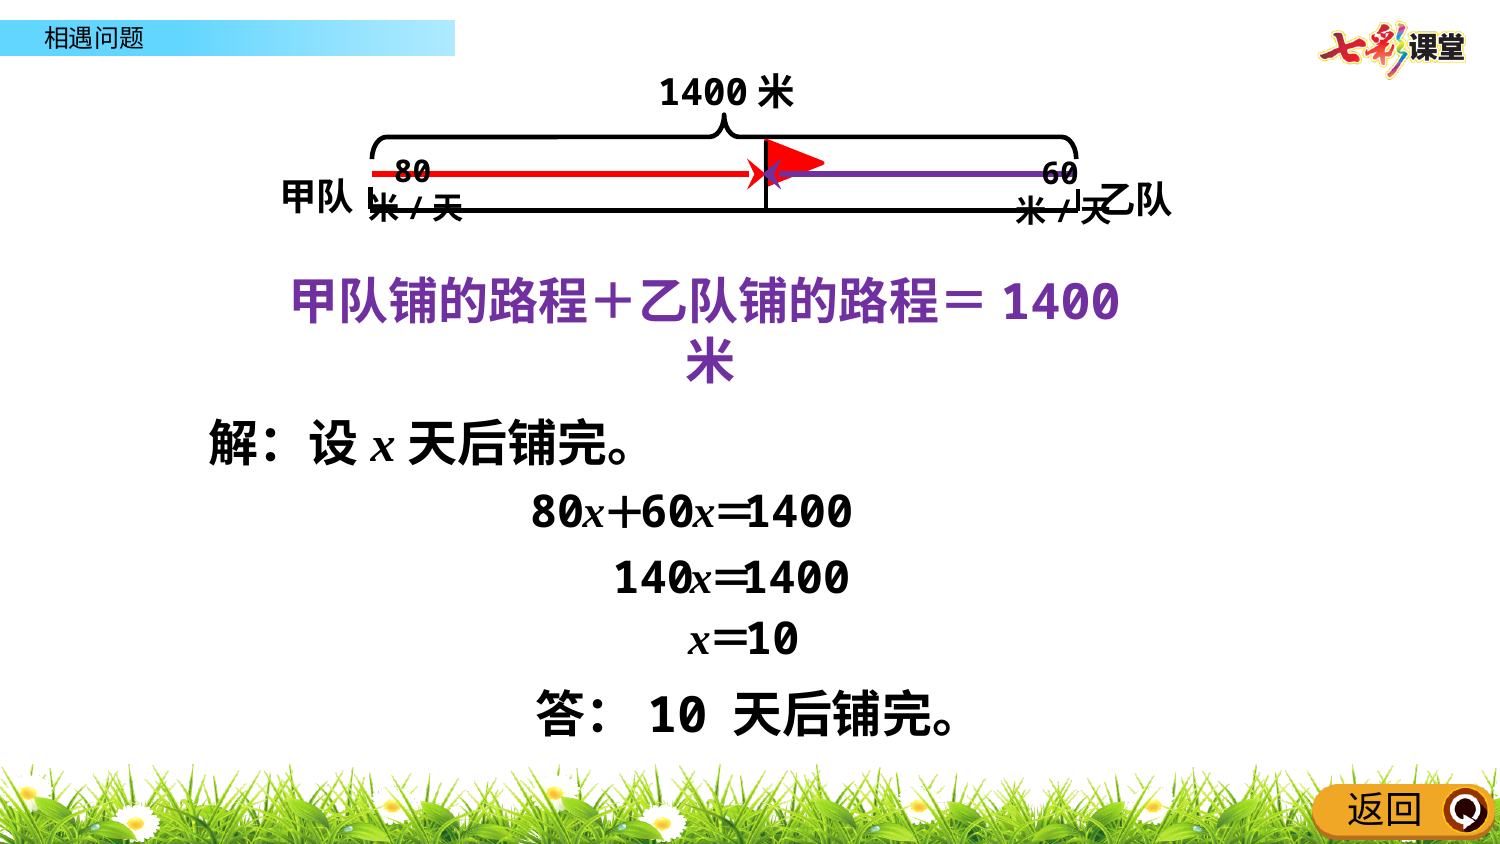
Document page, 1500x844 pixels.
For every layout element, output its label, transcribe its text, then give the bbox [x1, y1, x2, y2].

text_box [616, 547, 843, 606]
picture [0, 764, 1500, 844]
text_box 答：10 天后铺完。 [486, 675, 1077, 750]
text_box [529, 480, 846, 539]
text_box 解：设x天后铺完。 [159, 388, 1317, 479]
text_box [230, 60, 1223, 338]
picture [1316, 20, 1468, 80]
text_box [678, 607, 796, 666]
